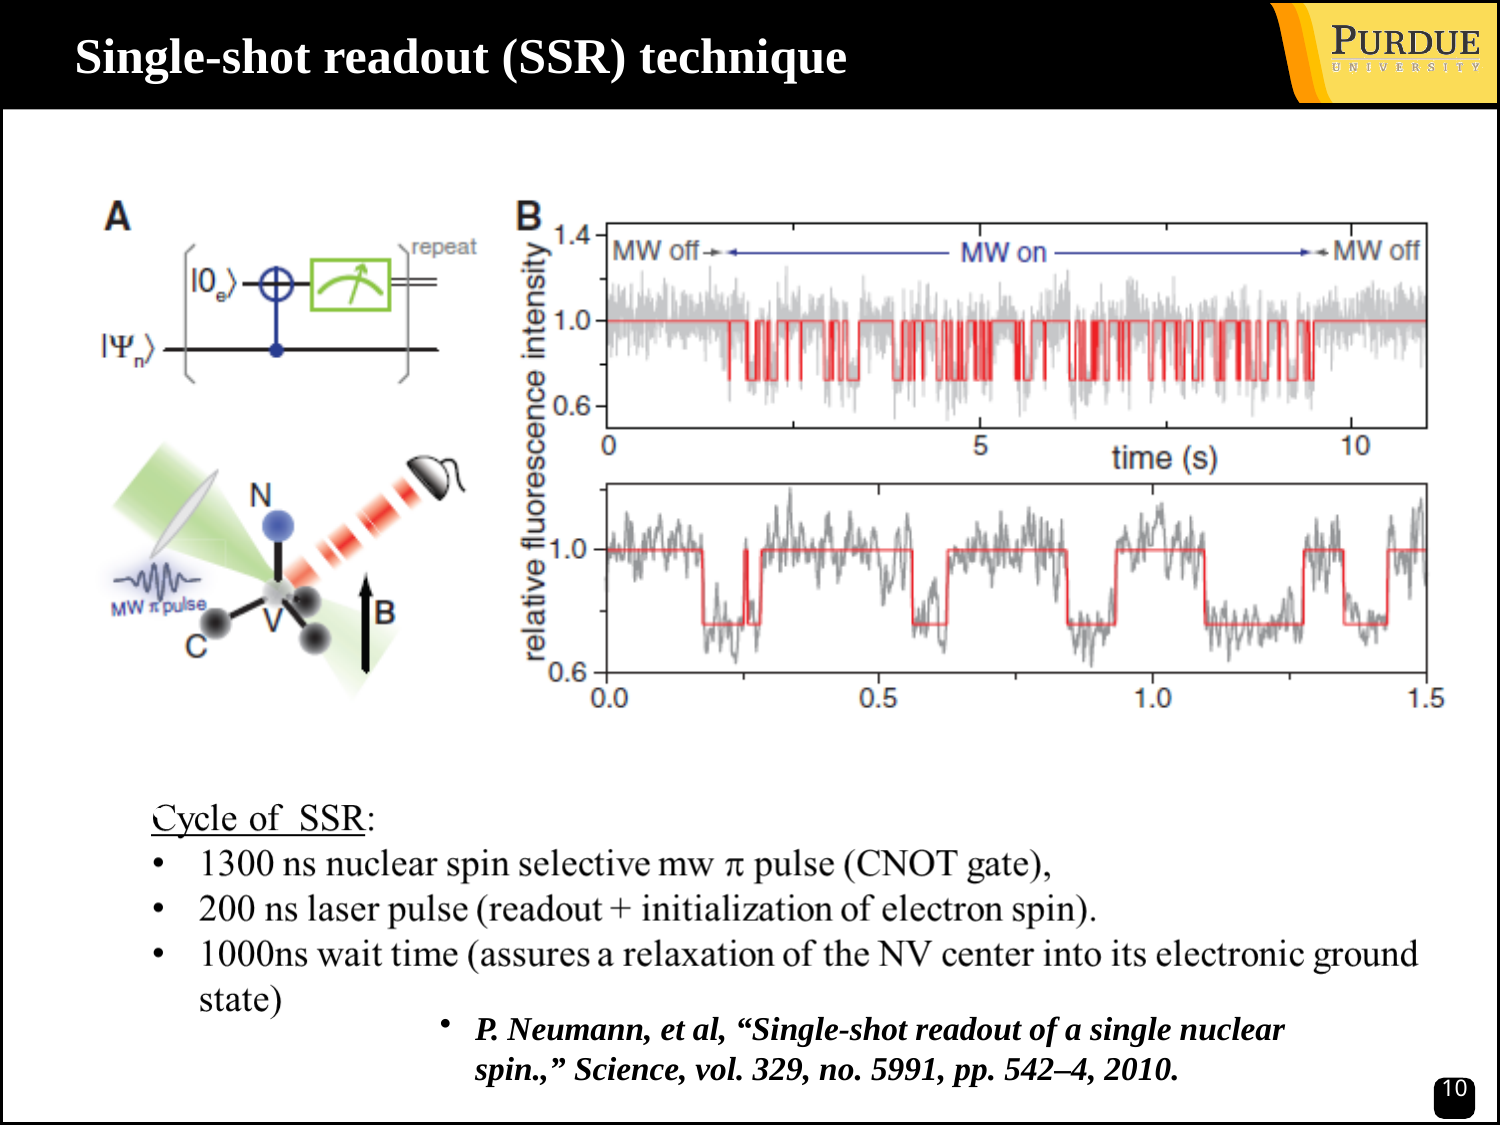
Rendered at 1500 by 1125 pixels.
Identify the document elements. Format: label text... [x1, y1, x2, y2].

title Single-shot readout (SSR) technique [5, 19, 1263, 88]
picture [1323, 20, 1489, 75]
text_box [137, 787, 1450, 1030]
picture [93, 187, 1466, 718]
text_box P. Neumann, et al, “Single-shot readout of a single nuclear spin.,” Science, vol. 329, no. 5991, pp. 542–4, 2010. [424, 999, 1400, 1095]
